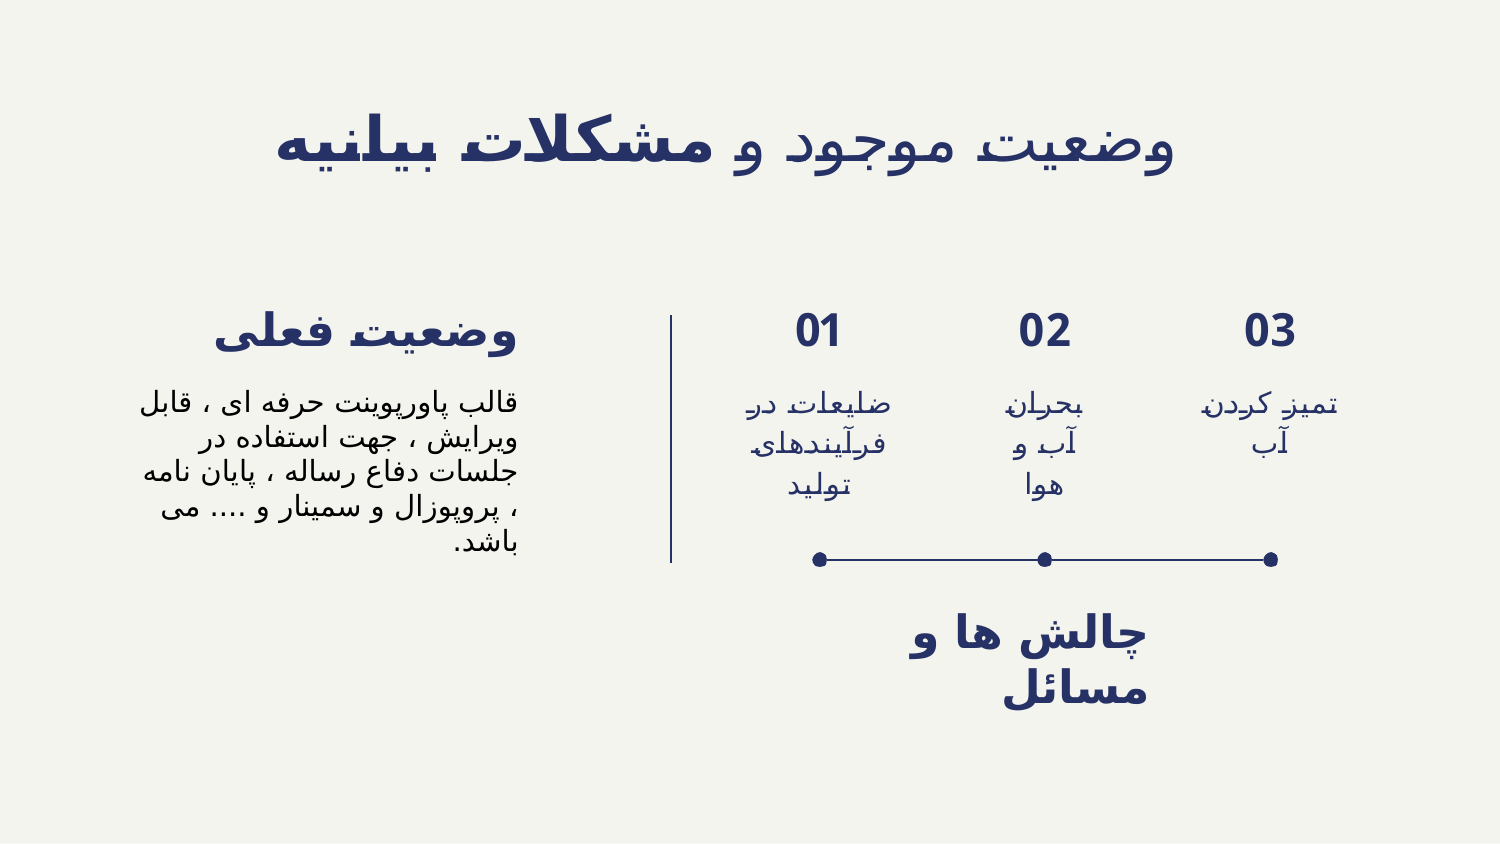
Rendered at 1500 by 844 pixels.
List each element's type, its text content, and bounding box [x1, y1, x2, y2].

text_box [812, 552, 1278, 567]
title وضعیت موجود و مشکلات بیانیه [129, 97, 1326, 241]
text_box 02 بحران آب و هوا [989, 298, 1101, 500]
text_box چالش ها و مسائل [874, 600, 1152, 713]
text_box 01 ضایعات در فرآیندهای تولید [724, 298, 916, 500]
text_box وضعیت فعلی قالب پاورپوينت حرفه ای ، قابل ویرایش ، جهت استفاده در جلسات دفاع رساله ، پایان نامه ، پروپوزال و سمینار و .... می باشد. [138, 273, 621, 558]
text_box 03 تمیز کردن آب [1185, 298, 1355, 460]
